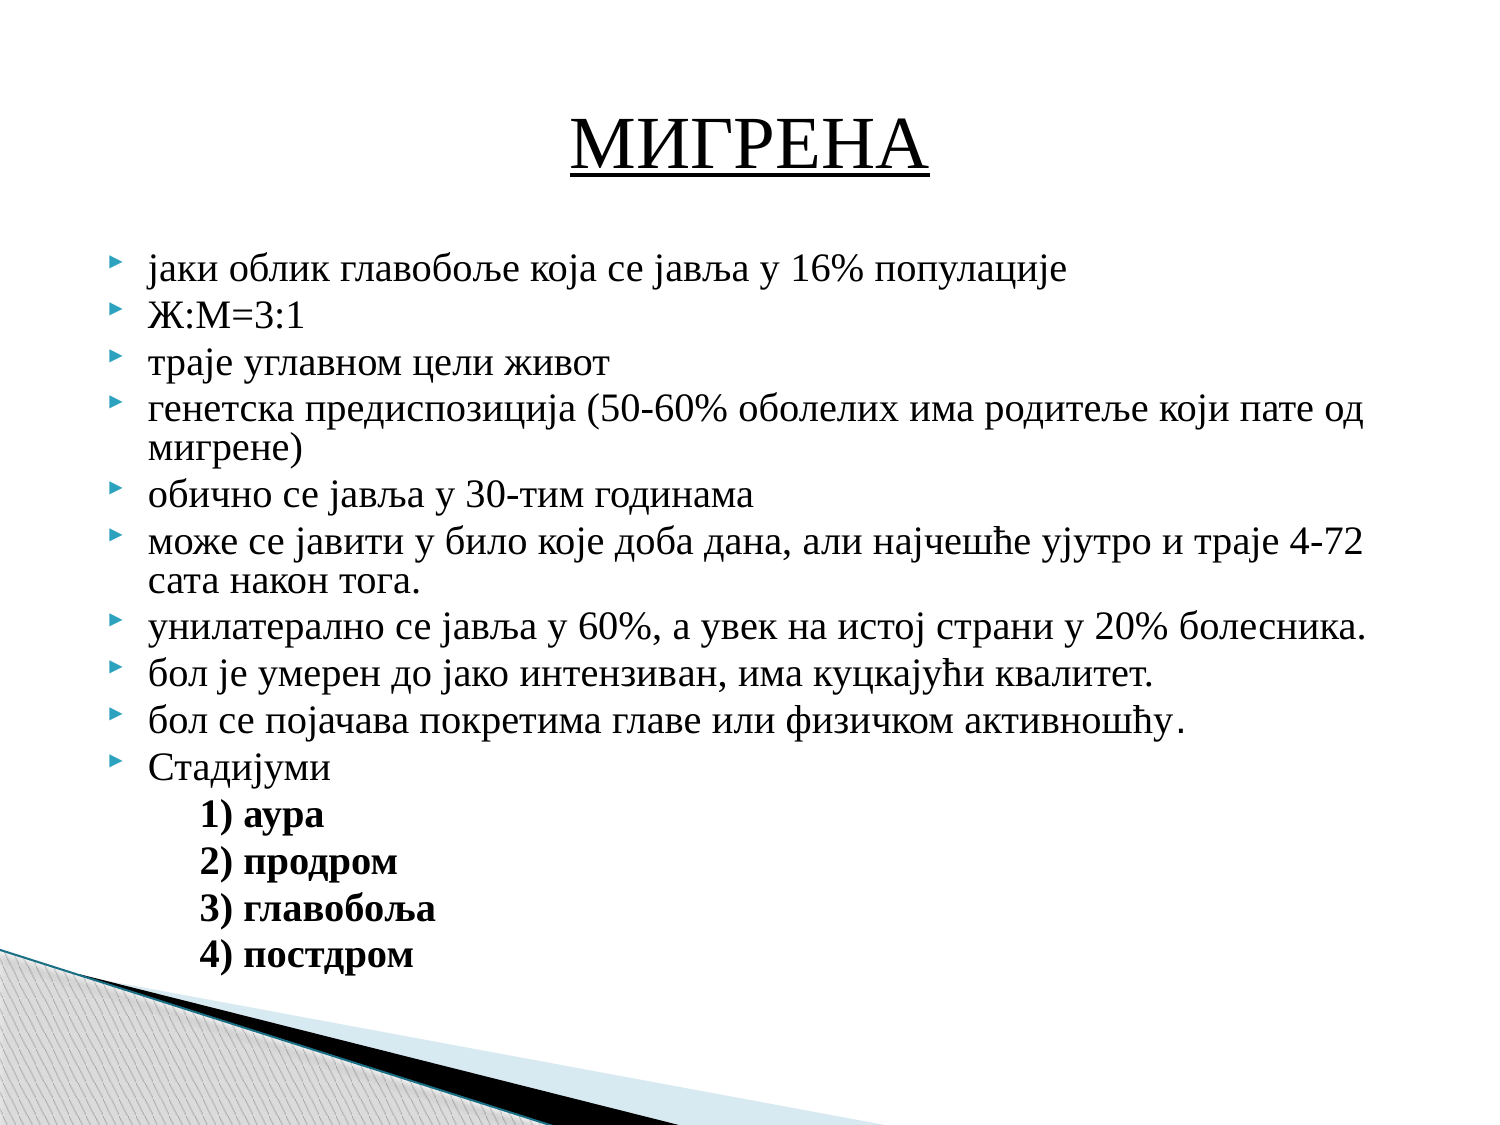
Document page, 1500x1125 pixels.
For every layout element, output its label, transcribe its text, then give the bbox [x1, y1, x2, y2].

title МИГРЕНА [75, 45, 1425, 233]
list јаки облик главобоље која се јавља у 16% популације Ж:М=3:1 траје углавном цели живот генетска предиспозиција (50-60% оболелих има родитеље који пате од мигрене) обично се јавља у 30-тим годинама може се јавити у било које доба дана, али најчешће ујутро и траје 4-72 сата након тога. унилатерално се јавља у 60%, а увек на истој страни у 20% болесника. бол је умерен до јако интензиван, има куцкајући квалитет. бол се појачава покретима главе или физичком активношћу. Стадијуми 1) аура 2) продром 3) главобоља 4) постдром [75, 243, 1425, 986]
